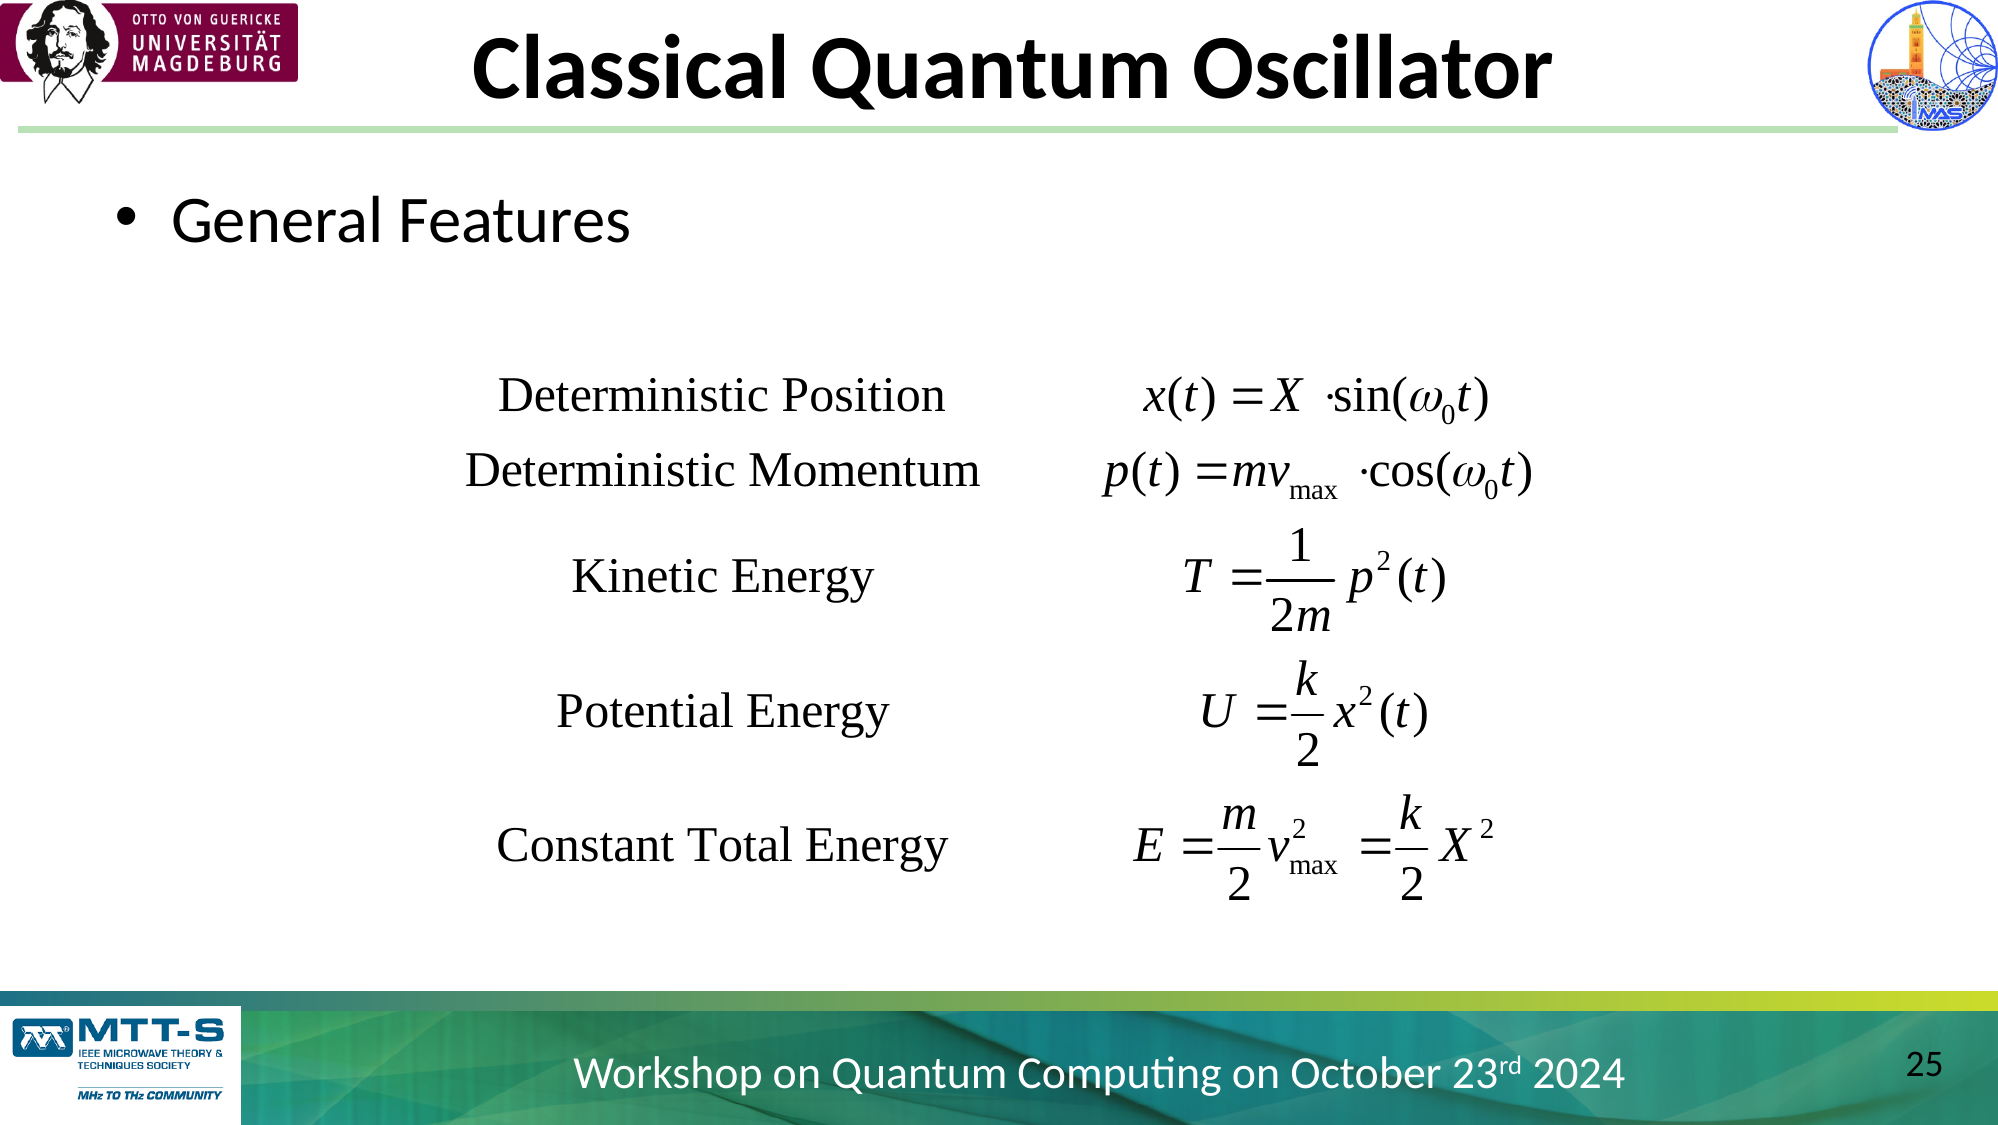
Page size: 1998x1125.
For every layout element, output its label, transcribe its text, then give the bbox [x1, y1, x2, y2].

list General Features [99, 168, 1898, 982]
picture [0, 0, 217, 104]
picture [0, 991, 1998, 1125]
picture [1867, 0, 1998, 131]
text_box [456, 361, 1541, 912]
title Classical Quantum Oscillator [217, 0, 1811, 140]
